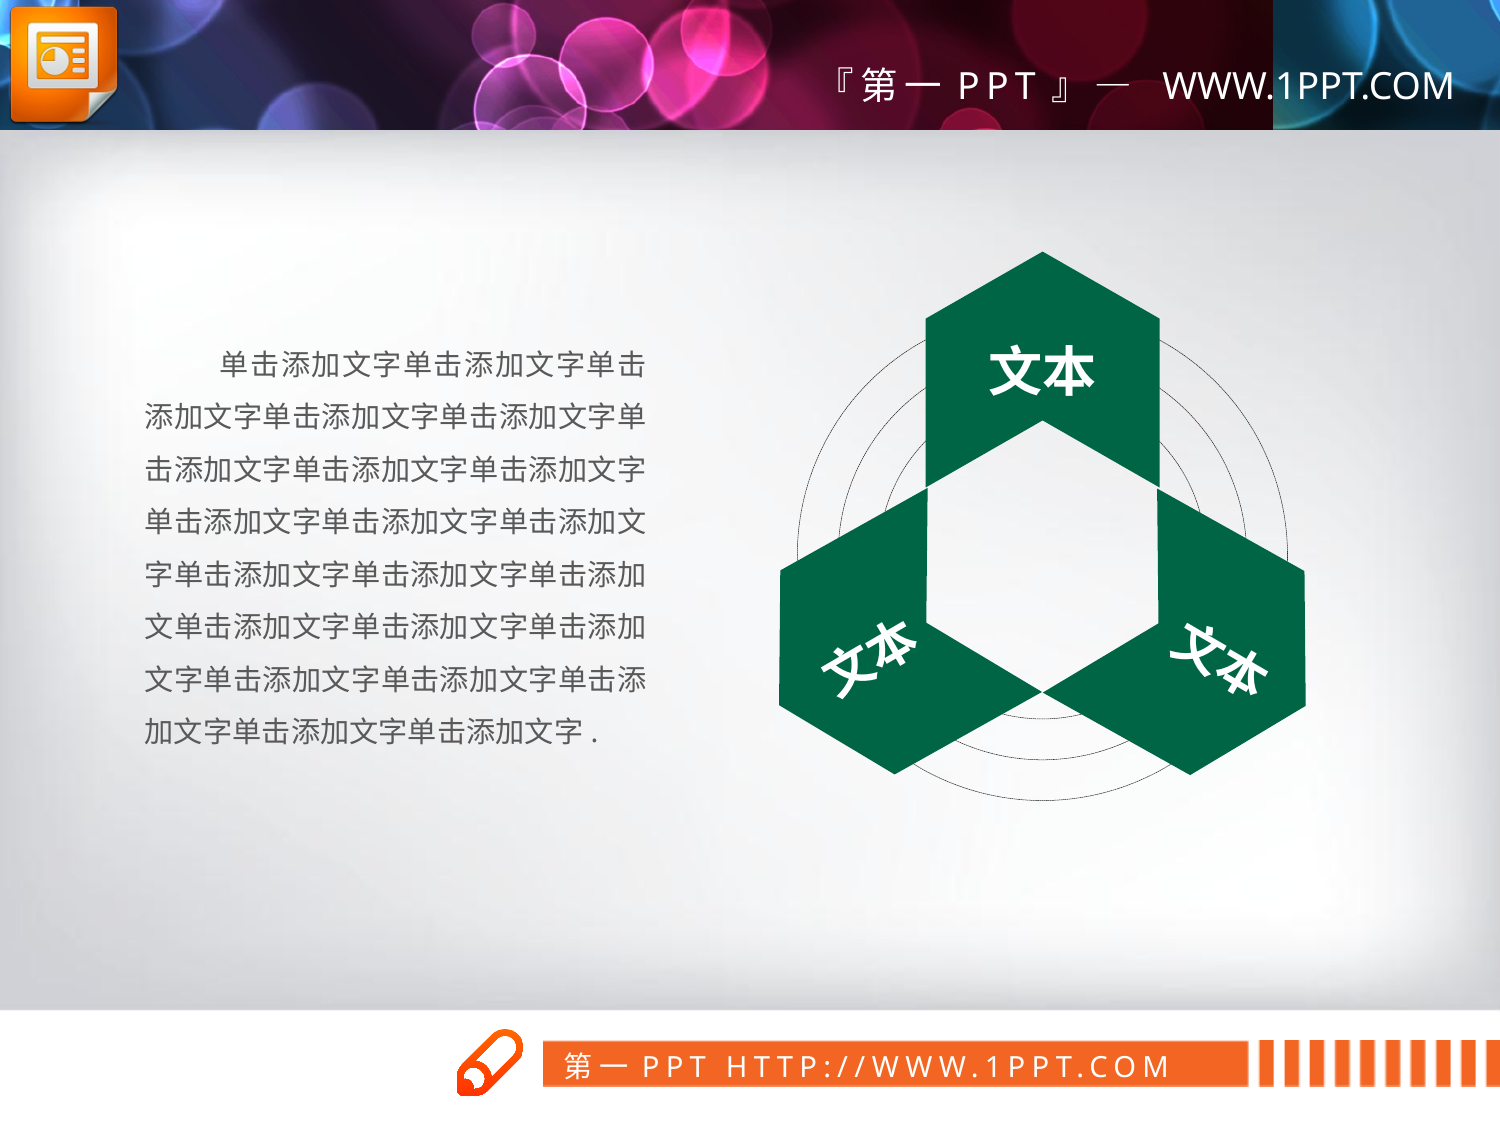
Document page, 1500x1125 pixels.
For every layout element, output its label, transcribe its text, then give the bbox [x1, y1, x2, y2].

text_box [795, 338, 923, 559]
text_box 文本 [776, 486, 1043, 777]
text_box [929, 424, 1156, 689]
text_box 单击添加文字单击添加文字单击添加文字单击添加文字单击添加文字单击添加文字单击添加文字单击添加文字单击添加文字单击添加文字单击添加文字单击添加文字单击添加文字单击添加文单击添加文字单击添加文字单击添加文字单击添加文字单击添加文字单击添加文字单击添加文字单击添加文字. [130, 321, 662, 756]
text_box 文本 [923, 249, 1162, 488]
text_box [836, 387, 923, 536]
text_box 文本 [1040, 486, 1308, 777]
text_box [1162, 387, 1248, 536]
picture [543, 1040, 1500, 1087]
text_box [915, 744, 1170, 803]
picture [0, 0, 1500, 1012]
text_box [956, 695, 1128, 762]
text_box [1162, 339, 1290, 559]
